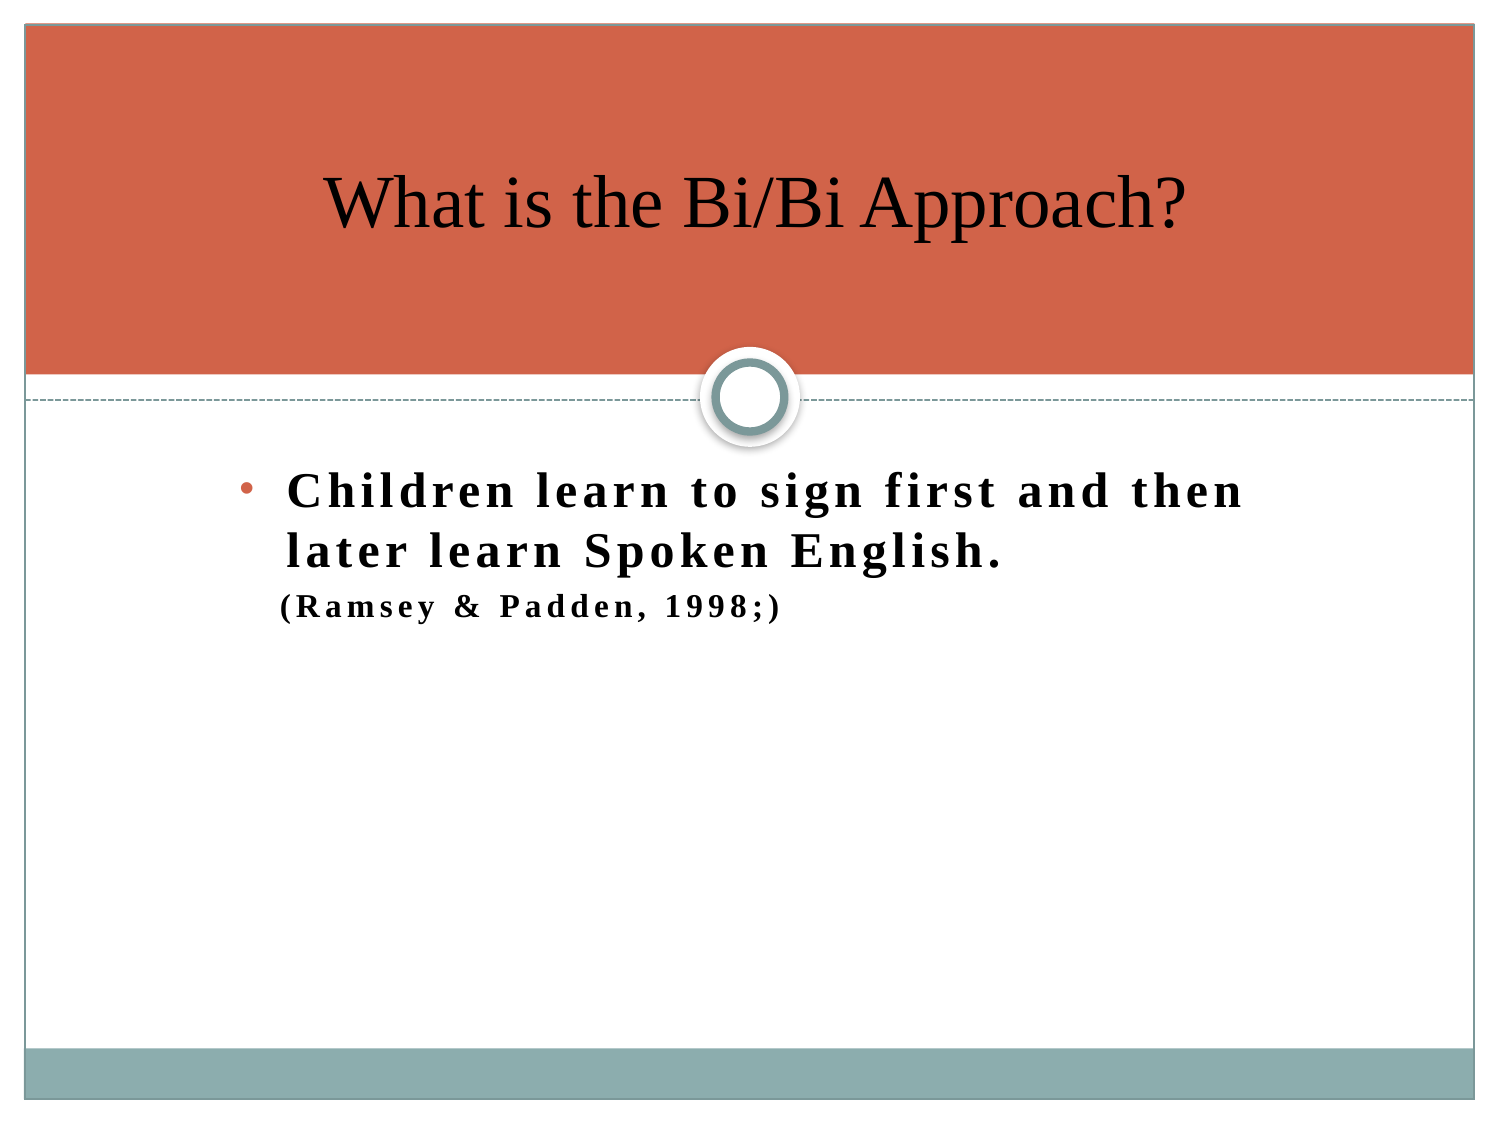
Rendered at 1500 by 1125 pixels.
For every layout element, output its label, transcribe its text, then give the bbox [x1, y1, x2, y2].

list Children learn to sign first and then later learn Spoken English. (Ramsey & Padden, 1998;) [224, 449, 1288, 863]
title What is the Bi/Bi Approach? [118, 137, 1394, 251]
